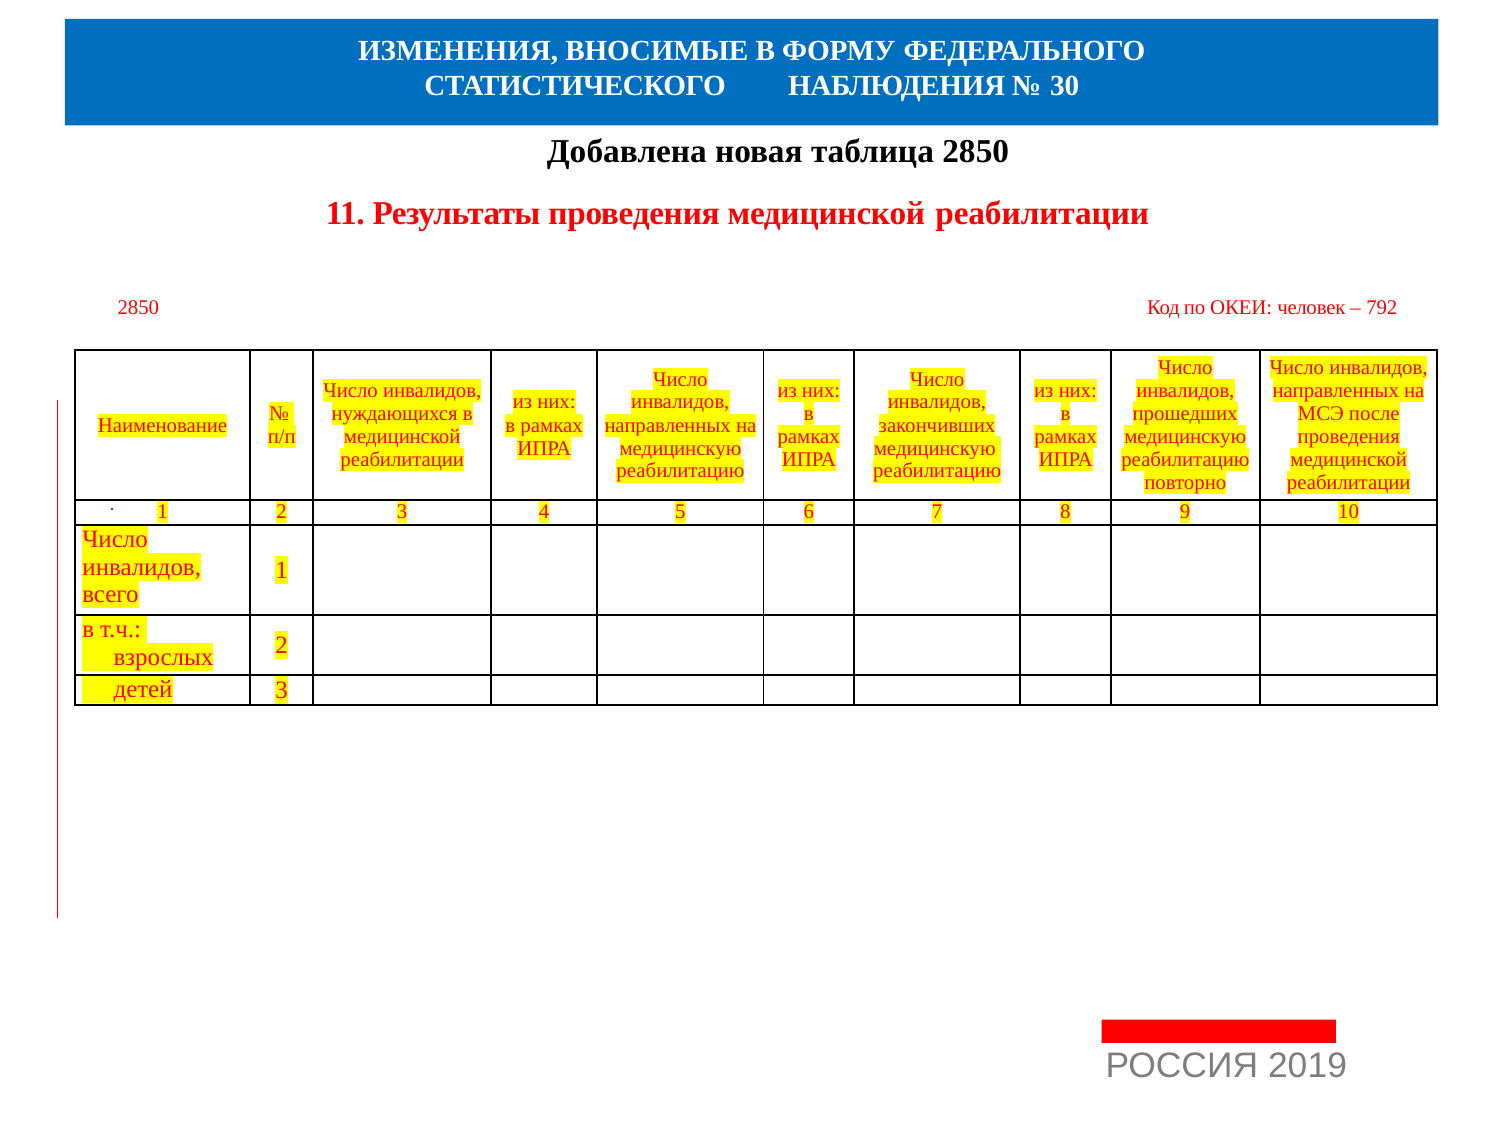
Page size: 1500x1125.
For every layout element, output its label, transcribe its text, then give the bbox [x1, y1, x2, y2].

table_header Число инвалидов, прошедших медицинскую реабилитацию повторно [1112, 351, 1259, 499]
table_cell Число инвалидов, всего [76, 526, 249, 614]
table_cell [492, 616, 596, 674]
table_cell [1112, 676, 1259, 704]
table_cell [598, 526, 763, 614]
table_cell 3 [314, 501, 490, 524]
table_cell 2 [251, 501, 312, 524]
table_cell [1021, 526, 1110, 614]
table_cell [1021, 616, 1110, 674]
table_cell [314, 676, 490, 704]
table_header Число инвалидов, нуждающихся в медицинской реабилитации [314, 351, 490, 499]
table_cell 6 [764, 501, 853, 524]
table_cell [1261, 526, 1436, 614]
table_header Число инвалидов, направленных на МСЭ после проведения медицинской реабилитации [1261, 351, 1436, 499]
text_box РОССИЯ 2019 [1103, 1042, 1349, 1085]
table_cell детей [76, 676, 249, 704]
table_cell [314, 616, 490, 674]
table_header Наименование [76, 351, 249, 499]
table_cell [1112, 616, 1259, 674]
table_header Число инвалидов, закончивших медицинскую реабилитацию [855, 351, 1019, 499]
table_header № п/п [251, 351, 312, 499]
table_header из них: в рамках ИПРА [764, 351, 853, 499]
table_cell [855, 526, 1019, 614]
title ИЗМЕНЕНИЯ, ВНОСИМЫЕ В ФОРМУ ФЕДЕРАЛЬНОГО СТАТИСТИЧЕСКОГО НАБЛЮДЕНИЯ № 30 [302, 29, 1201, 127]
table_cell 3 [251, 676, 312, 704]
table_cell [1261, 616, 1436, 674]
table_cell [764, 616, 853, 674]
table_cell 9 [1112, 501, 1259, 524]
table_cell [598, 676, 763, 704]
table_cell [492, 676, 596, 704]
table_cell 5 [598, 501, 763, 524]
table_cell 10 [1261, 501, 1436, 524]
text_box [64, 18, 1439, 126]
table_cell 2 [251, 616, 312, 674]
table_cell [492, 526, 596, 614]
table_header из них: в рамках ИПРА [492, 351, 596, 499]
table_cell 4 [492, 501, 596, 524]
table_cell в т.ч.: взрослых [76, 616, 249, 674]
table_cell [1021, 676, 1110, 704]
table_cell 7 [855, 501, 1019, 524]
table_header Число инвалидов, направленных на медицинскую реабилитацию [598, 351, 763, 499]
table_cell 1 [251, 526, 312, 614]
table_cell 8 [1021, 501, 1110, 524]
table_cell 1 [76, 501, 249, 524]
table_cell [1261, 676, 1436, 704]
table_cell [1112, 526, 1259, 614]
table_cell [764, 676, 853, 704]
table_cell [855, 616, 1019, 674]
table_cell [855, 676, 1019, 704]
table_header из них: в рамках ИПРА [1021, 351, 1110, 499]
text_box Добавлена новая таблица 2850 11. Результаты проведения медицинской реабилитации 2850 Код по ОКЕИ: человек – 792 [75, 127, 1399, 319]
table_cell [598, 616, 763, 674]
table_cell [764, 526, 853, 614]
table_cell [314, 526, 490, 614]
